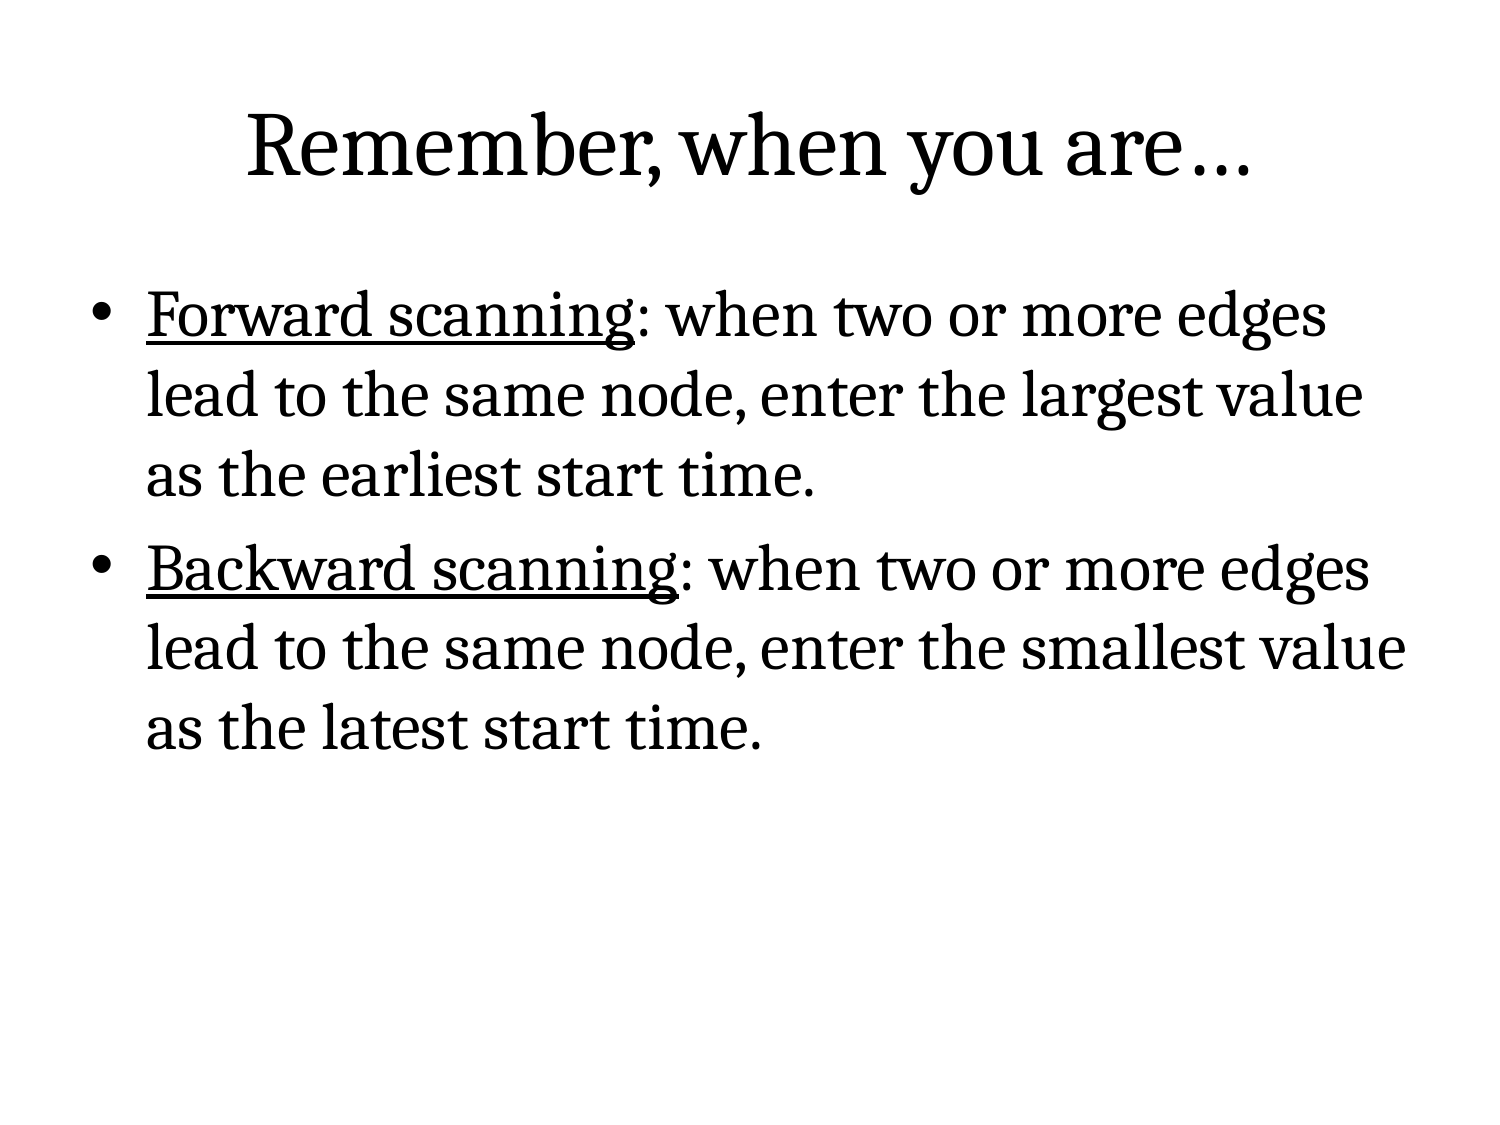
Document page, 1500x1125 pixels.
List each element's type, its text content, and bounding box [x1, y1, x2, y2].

list Forward scanning: when two or more edges lead to the same node, enter the largest value as the earliest start time. Backward scanning: when two or more edges lead to the same node, enter the smallest value as the latest start time. [75, 262, 1425, 1005]
title Remember, when you are… [75, 45, 1425, 233]
